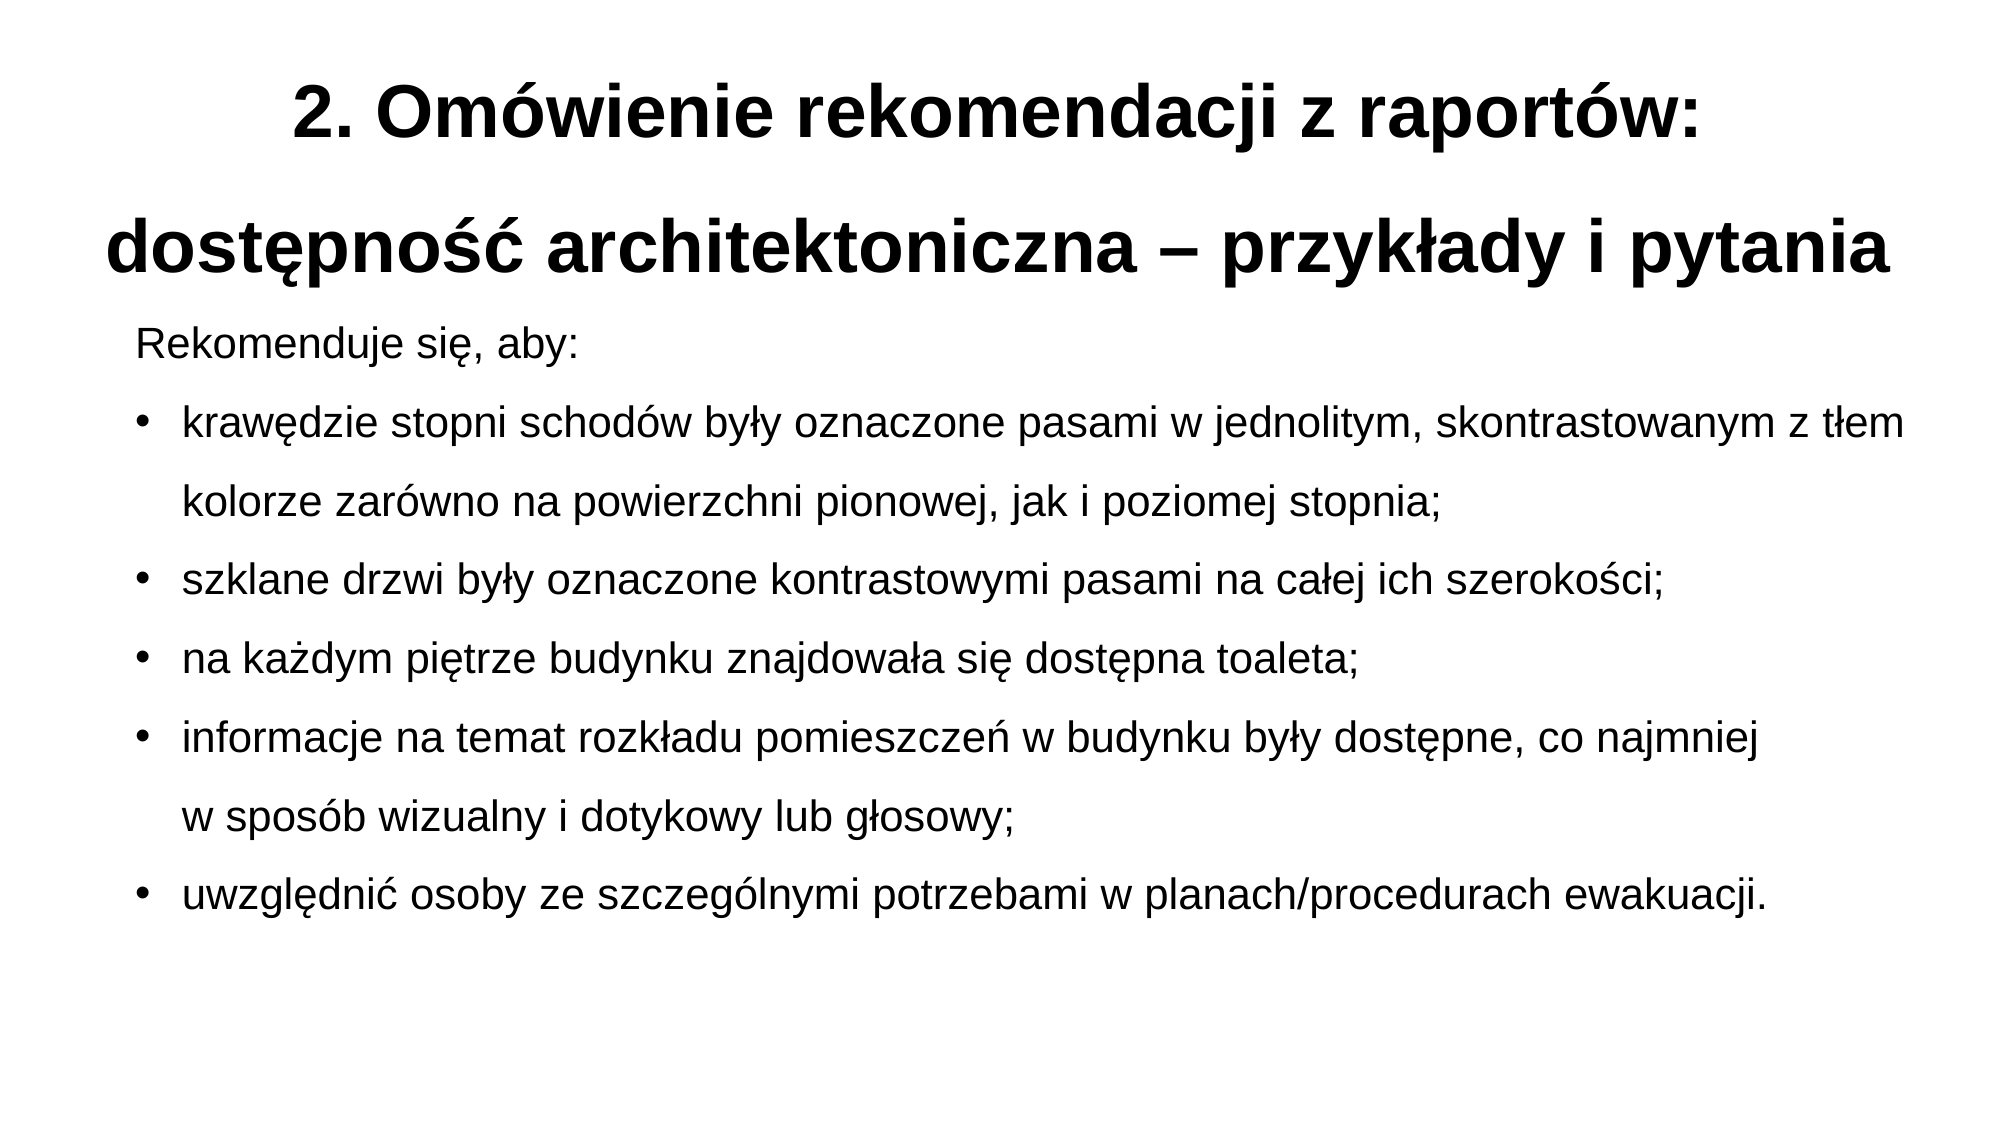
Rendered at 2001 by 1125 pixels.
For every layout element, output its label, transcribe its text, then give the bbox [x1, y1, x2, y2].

title 2. Omówienie rekomendacji z raportów: dostępność architektoniczna – przykłady i pytania [72, 10, 1925, 296]
text_box Rekomenduje się, aby: krawędzie stopni schodów były oznaczone pasami w jednolitym, skontrastowanym z tłem kolorze zarówno na powierzchni pionowej, jak i poziomej stopnia; szklane drzwi były oznaczone kontrastowymi pasami na całej ich szerokości; na każdym piętrze budynku znajdowała się dostępna toaleta; informacje na temat rozkładu pomieszczeń w budynku były dostępne, co najmniej w sposób wizualny i dotykowy lub głosowy; uwzględnić osoby ze szczególnymi potrzebami w planach/procedurach ewakuacji. [119, 281, 1966, 984]
